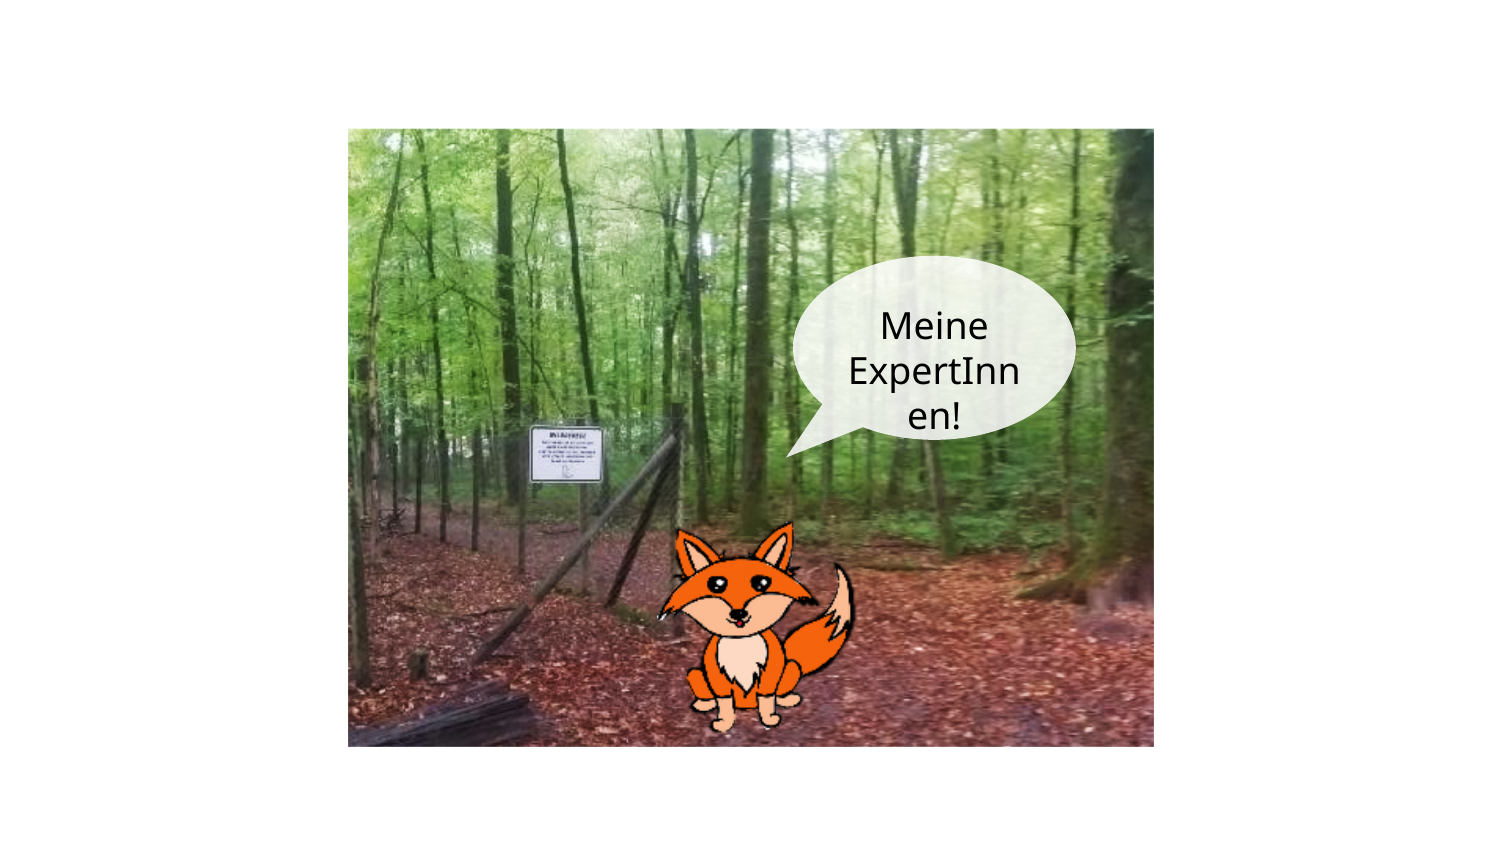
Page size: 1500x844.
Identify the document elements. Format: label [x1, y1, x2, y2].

text_box [346, 128, 1153, 747]
